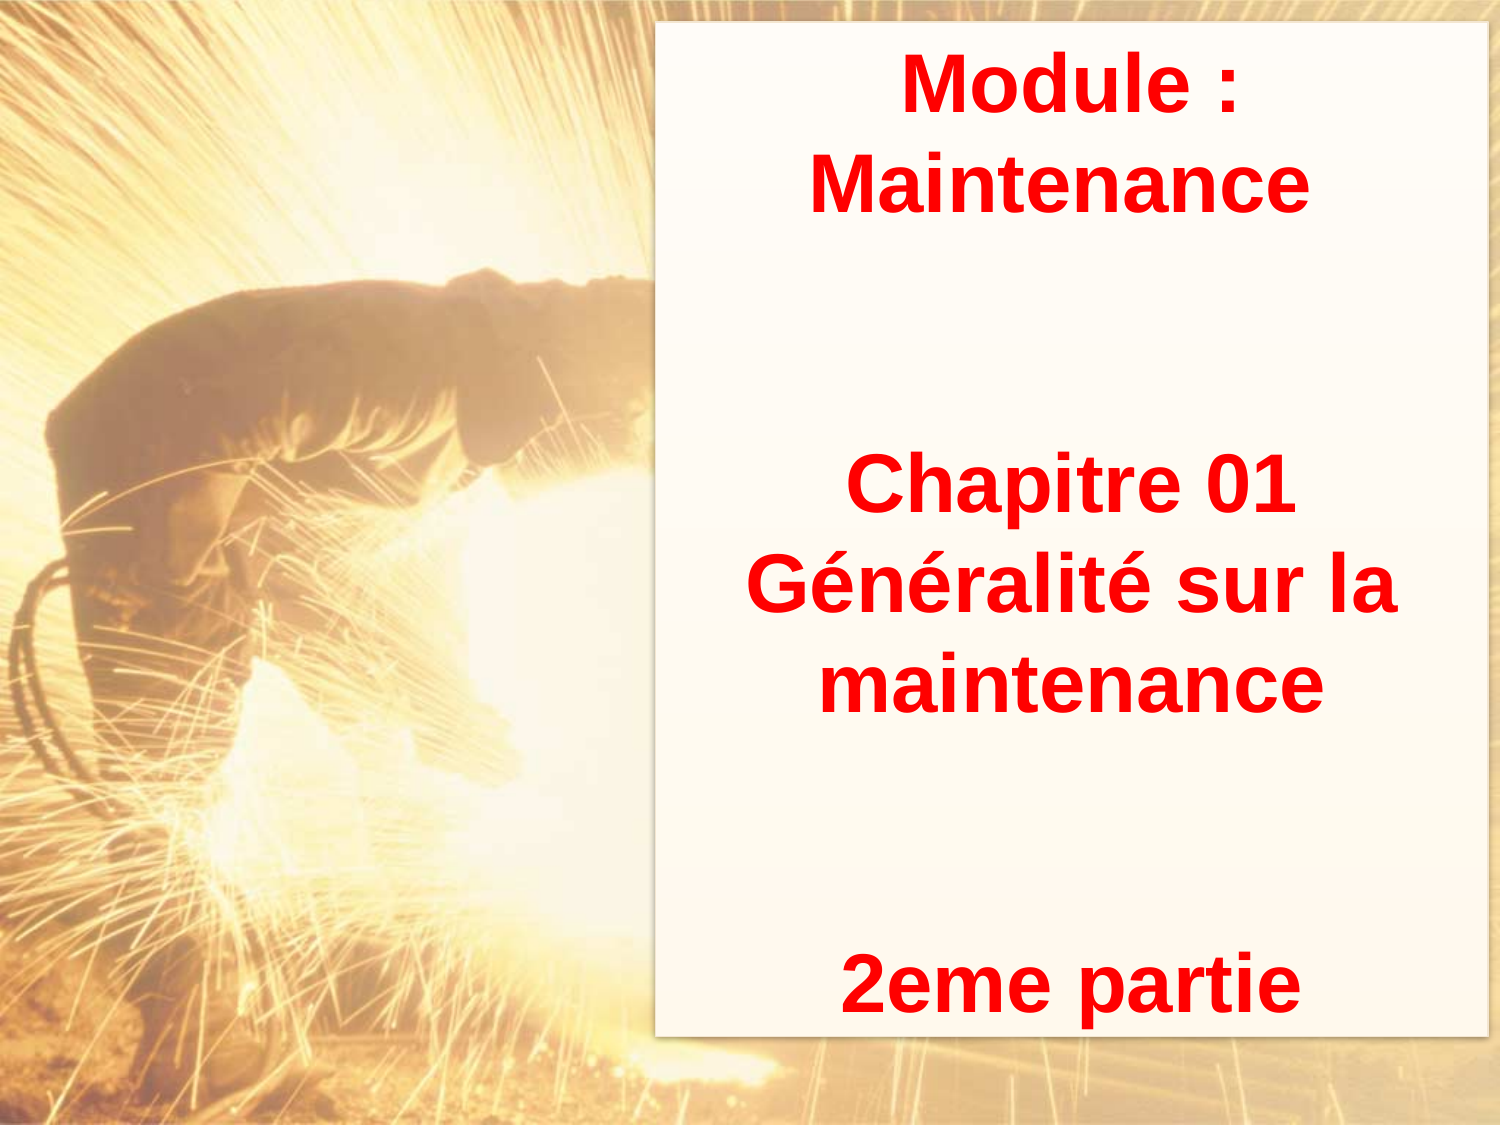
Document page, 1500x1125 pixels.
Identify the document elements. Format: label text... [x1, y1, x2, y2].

text_box Module : Maintenance Chapitre 01 Généralité sur la maintenance 2eme partie [655, 21, 1489, 1037]
picture [0, 0, 1500, 1125]
